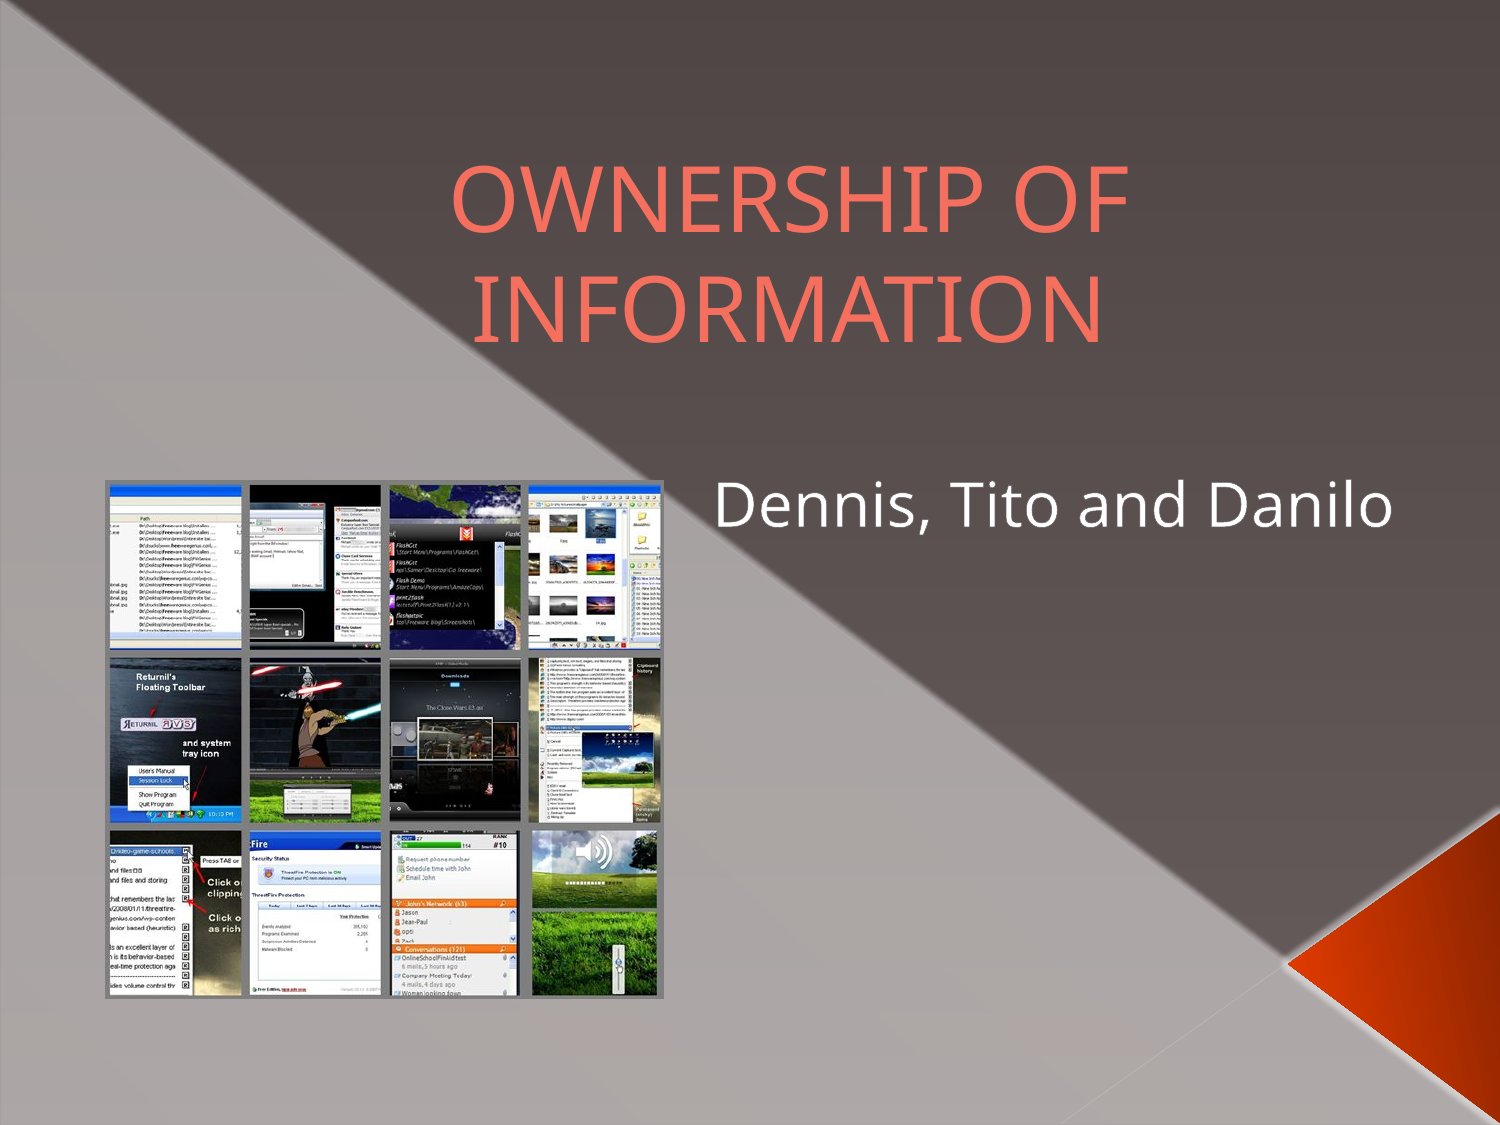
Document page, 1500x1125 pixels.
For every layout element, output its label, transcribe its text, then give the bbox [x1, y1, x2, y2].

subtitle Dennis, Tito and Danilo [93, 457, 1417, 745]
picture [104, 479, 665, 1000]
title OWNERSHIP OF INFORMATION [88, 127, 1412, 369]
